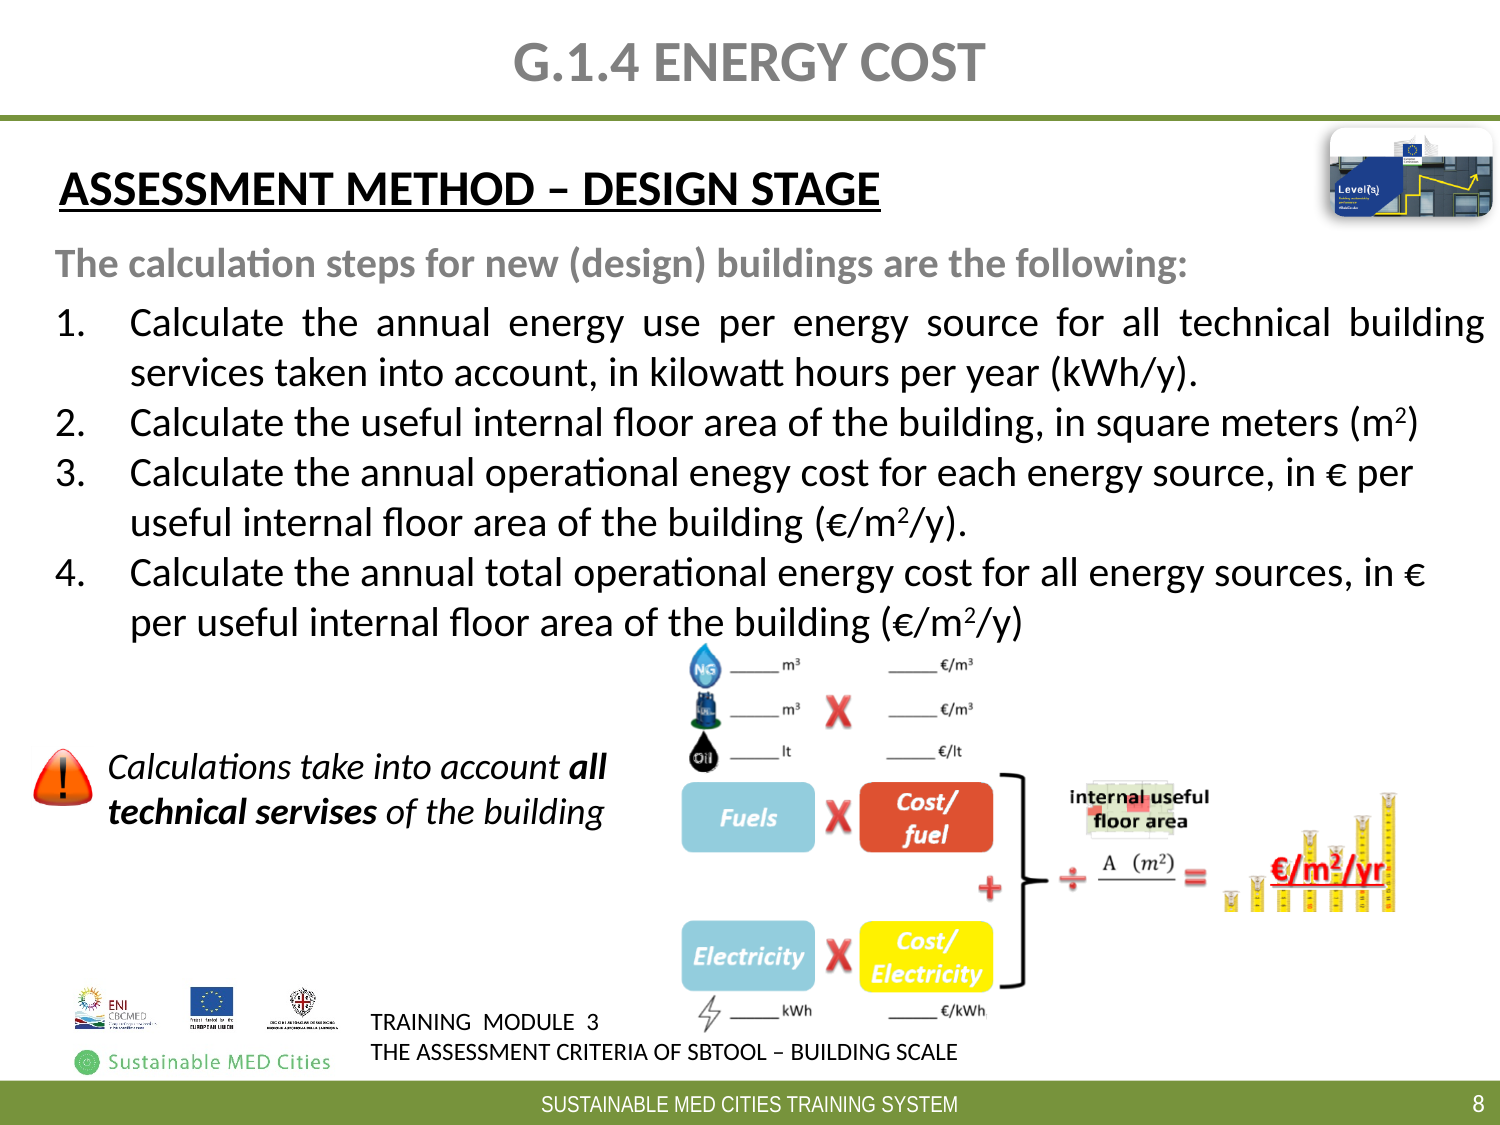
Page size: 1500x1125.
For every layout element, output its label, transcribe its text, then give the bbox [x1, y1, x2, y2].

text_box The calculation steps for new (design) buildings are the following: Calculate the annual energy use per energy source for all technical building services taken into account, in kilowatt hours per year (kWh/y). Calculate the useful internal floor area of the building, in square meters (m2) Calculate the annual operational enegy cost for each energy source, in € per useful internal floor area of the building (€/m2/y). Calculate the annual total operational energy cost for all energy sources, in € per useful internal floor area of the building (€/m2/y) [39, 228, 1500, 803]
picture [62, 978, 356, 1080]
title G.1.4 ENERGY COST [0, 0, 1500, 117]
text_box ASSESSMENT METHOD – DESIGN STAGE [43, 147, 1249, 228]
slide_number 8 [1149, 1079, 1500, 1125]
picture [645, 636, 1443, 1045]
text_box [30, 734, 640, 842]
picture [1329, 127, 1493, 217]
